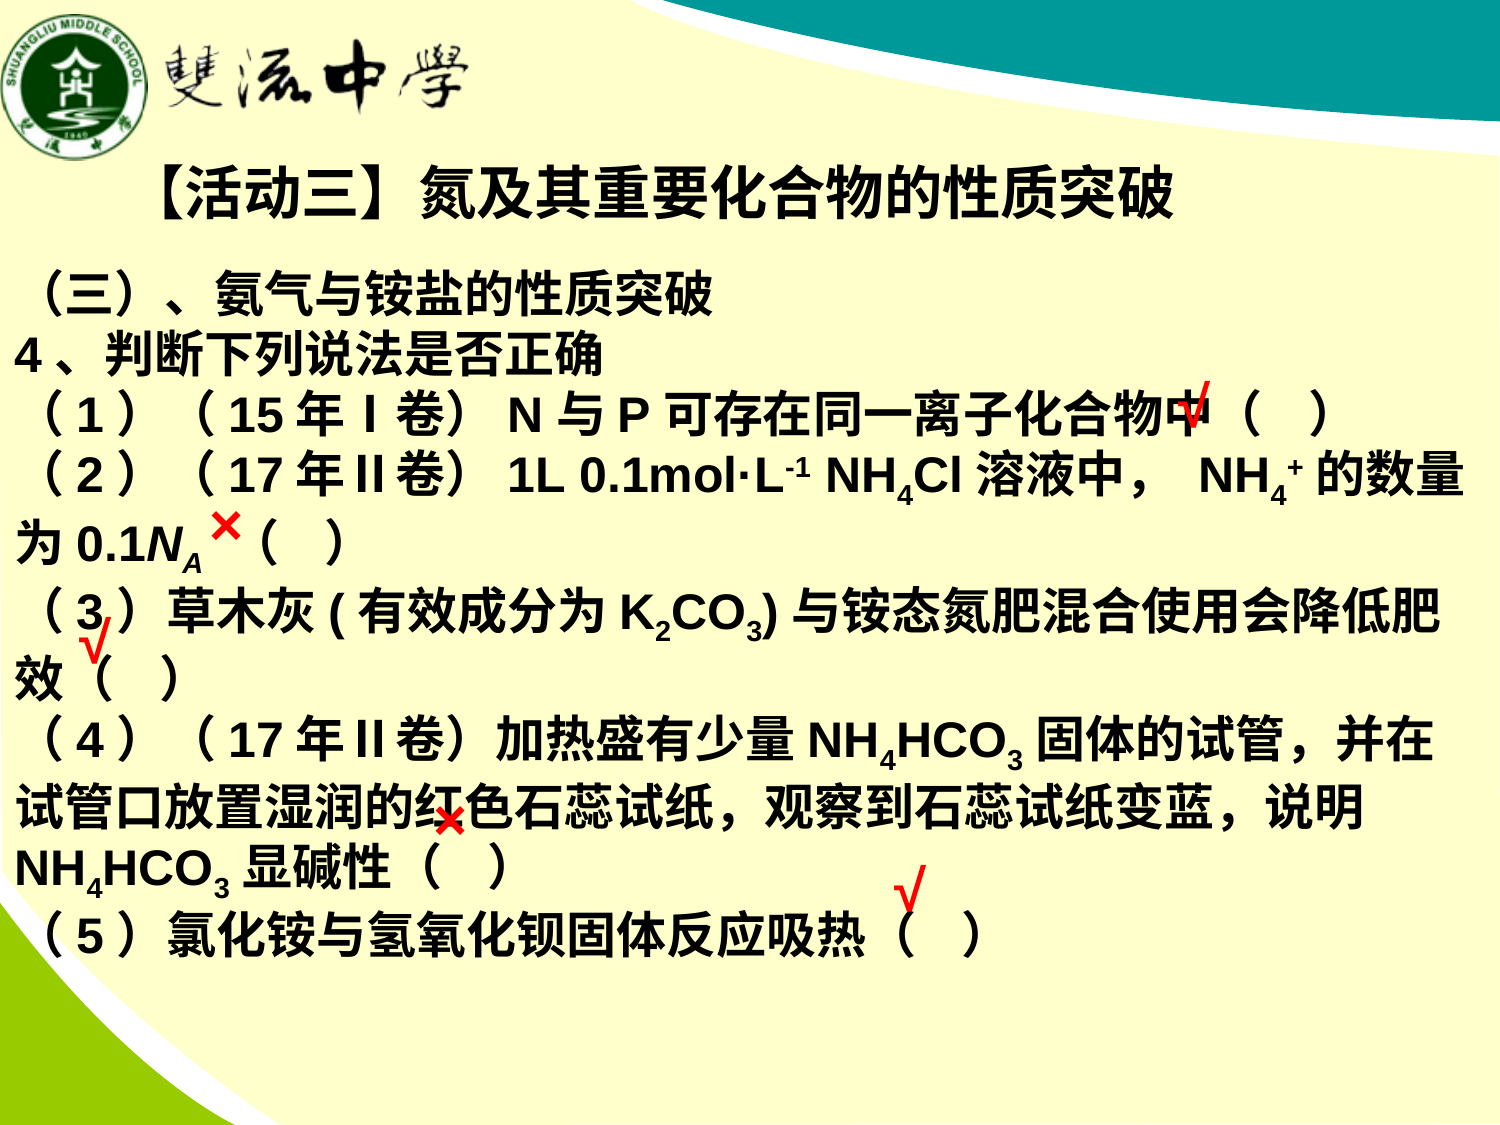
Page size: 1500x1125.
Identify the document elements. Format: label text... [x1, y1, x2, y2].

text_box × [194, 479, 278, 565]
text_box √ [879, 846, 963, 931]
picture [159, 21, 491, 138]
text_box √ [64, 597, 148, 683]
text_box 【活动三】氮及其重要化合物的性质突破 [112, 149, 1471, 234]
text_box （三）、氨气与铵盐的性质突破 4、判断下列说法是否正确 （1）（15年Ⅰ卷）N与P可存在同一离子化合物中（ ） （2）（17年Ⅱ卷）1L 0.1mol·L-1 NH4Cl溶液中， NH4+的数量为0.1NA （ ） （3）草木灰(有效成分为K2CO3)与铵态氮肥混合使用会降低肥效（ ） （4）（17年Ⅱ卷）加热盛有少量NH4HCO3固体的试管，并在试管口放置湿润的红色石蕊试纸，观察到石蕊试纸变蓝，说明NH4HCO3显碱性（ ） （5）氯化铵与氢氧化钡固体反应吸热（ ） [0, 255, 1500, 1125]
text_box × [419, 775, 502, 860]
text_box √ [1163, 361, 1247, 447]
picture [0, 14, 148, 161]
